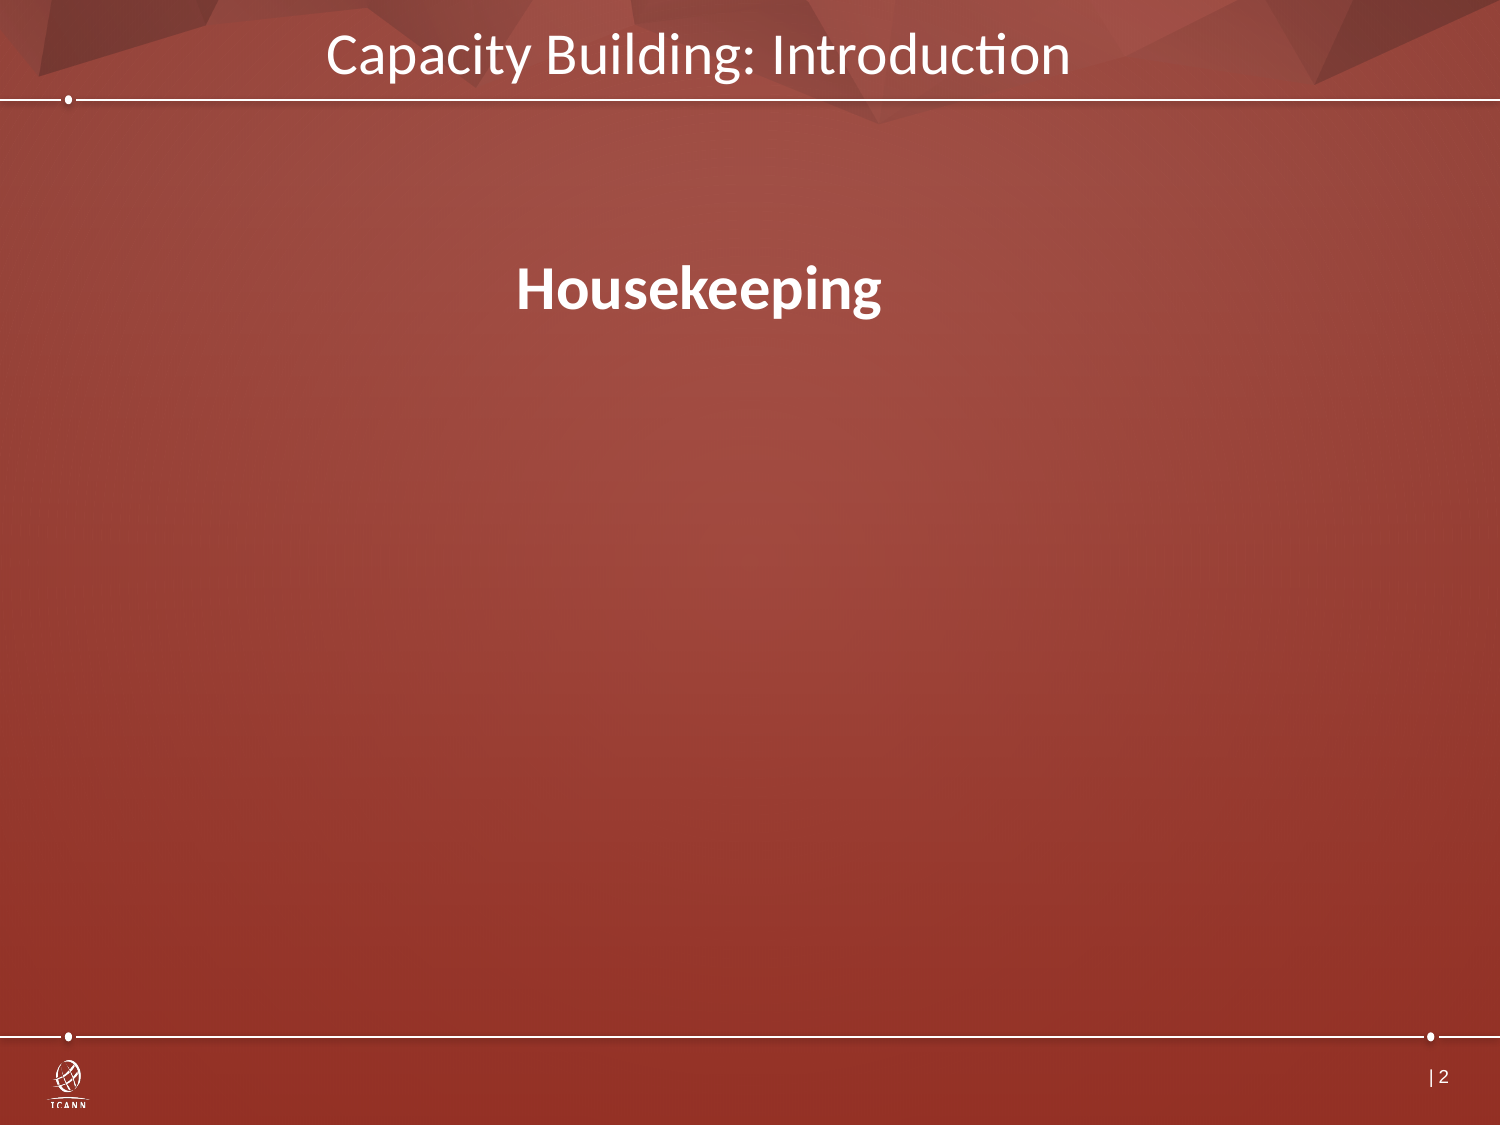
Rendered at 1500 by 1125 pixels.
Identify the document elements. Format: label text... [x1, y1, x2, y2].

title Capacity Building: Introduction [51, 6, 1349, 95]
list Housekeeping [261, 239, 1139, 334]
picture [0, 0, 1500, 1125]
